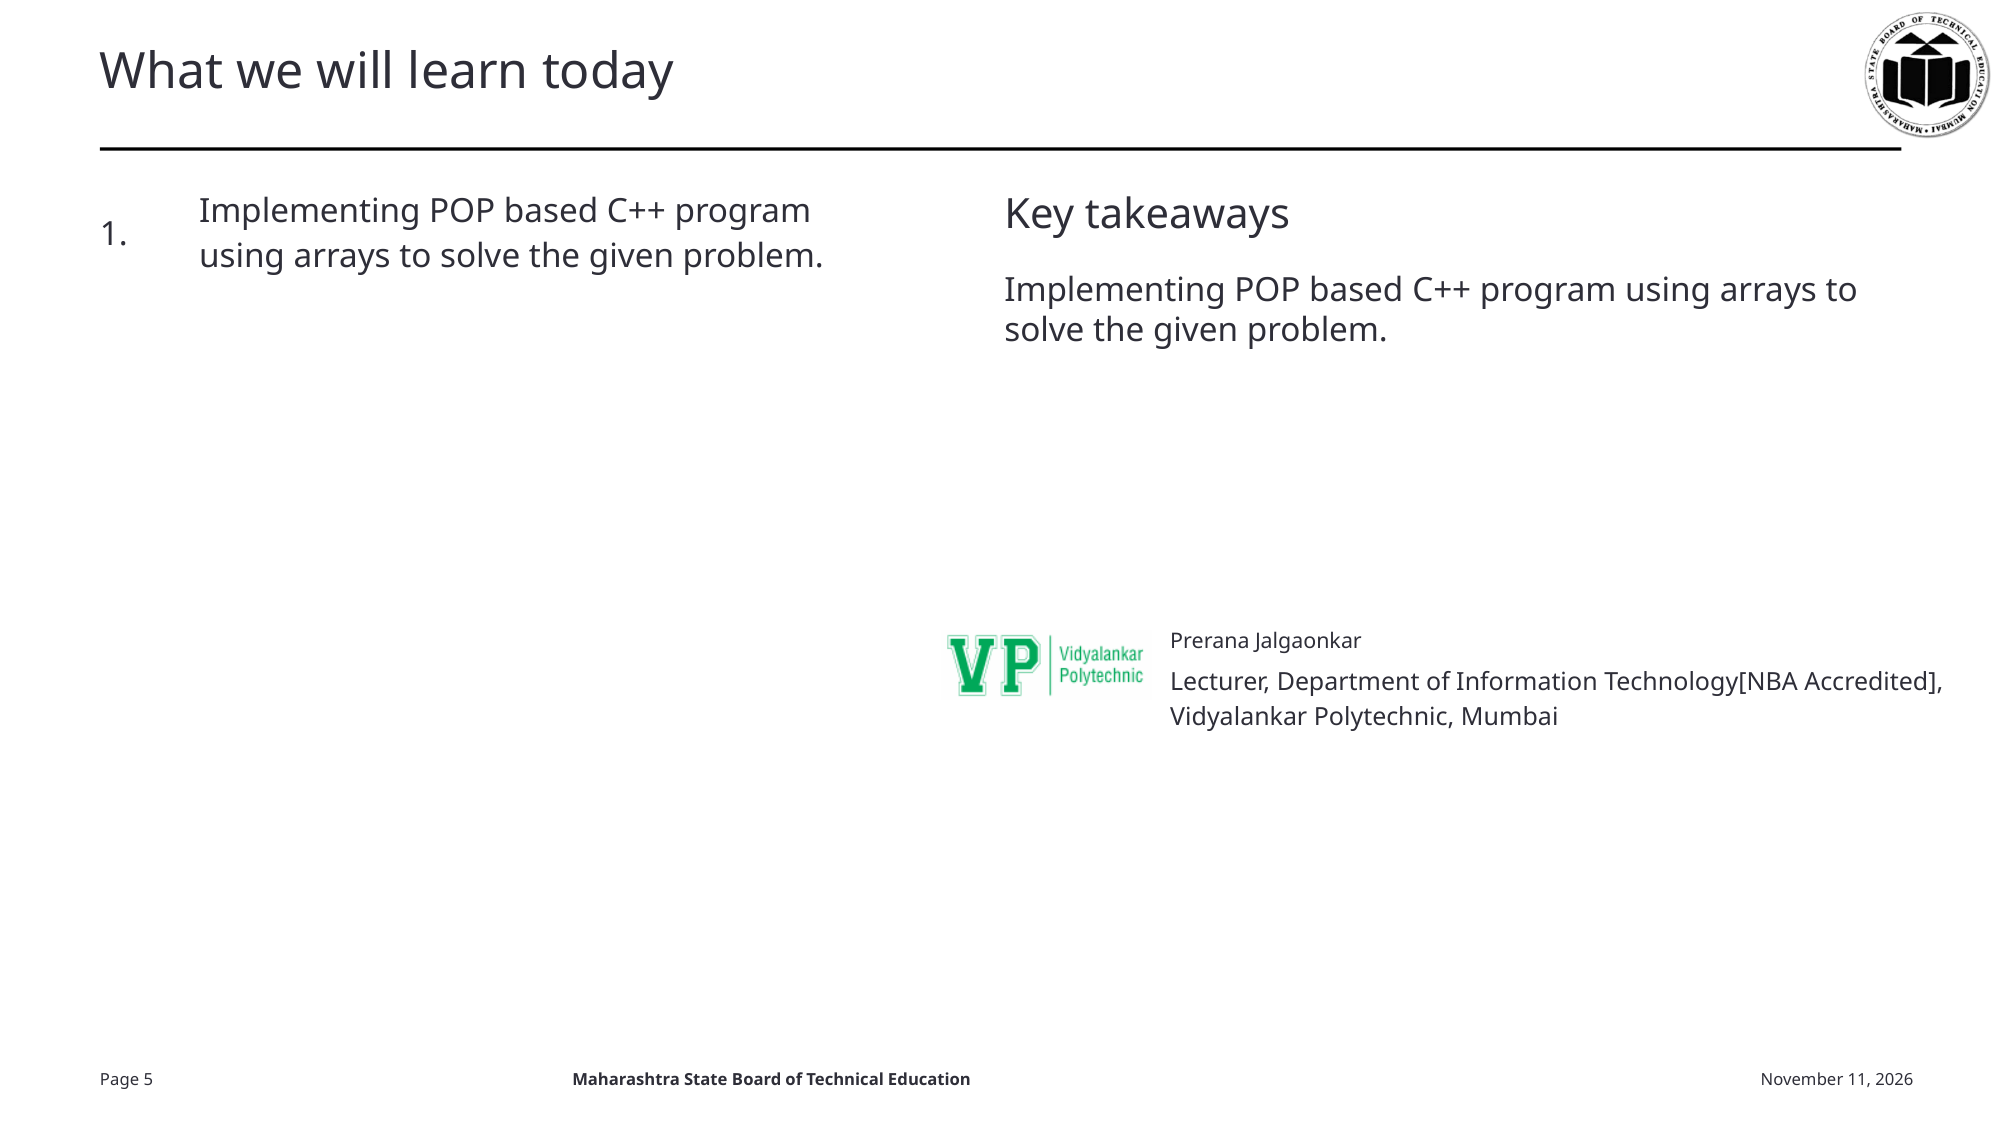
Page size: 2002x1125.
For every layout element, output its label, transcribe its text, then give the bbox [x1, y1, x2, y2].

title What we will learn today [99, 48, 1901, 145]
list Prerana Jalgaonkar [1170, 625, 1677, 655]
table_header Implementing POP based C++ program using arrays to solve the given problem. [199, 187, 891, 277]
picture [1852, 0, 2001, 149]
list Implementing POP based C++ program using arrays to solve the given problem. [1004, 268, 1901, 533]
list Lecturer, Department of Information Technology[NBA Accredited], Vidyalankar Polytechnic, Mumbai [1170, 665, 1950, 727]
table_header 1. [100, 187, 199, 277]
list Key takeaways [1004, 186, 1901, 248]
picture [940, 630, 1152, 701]
